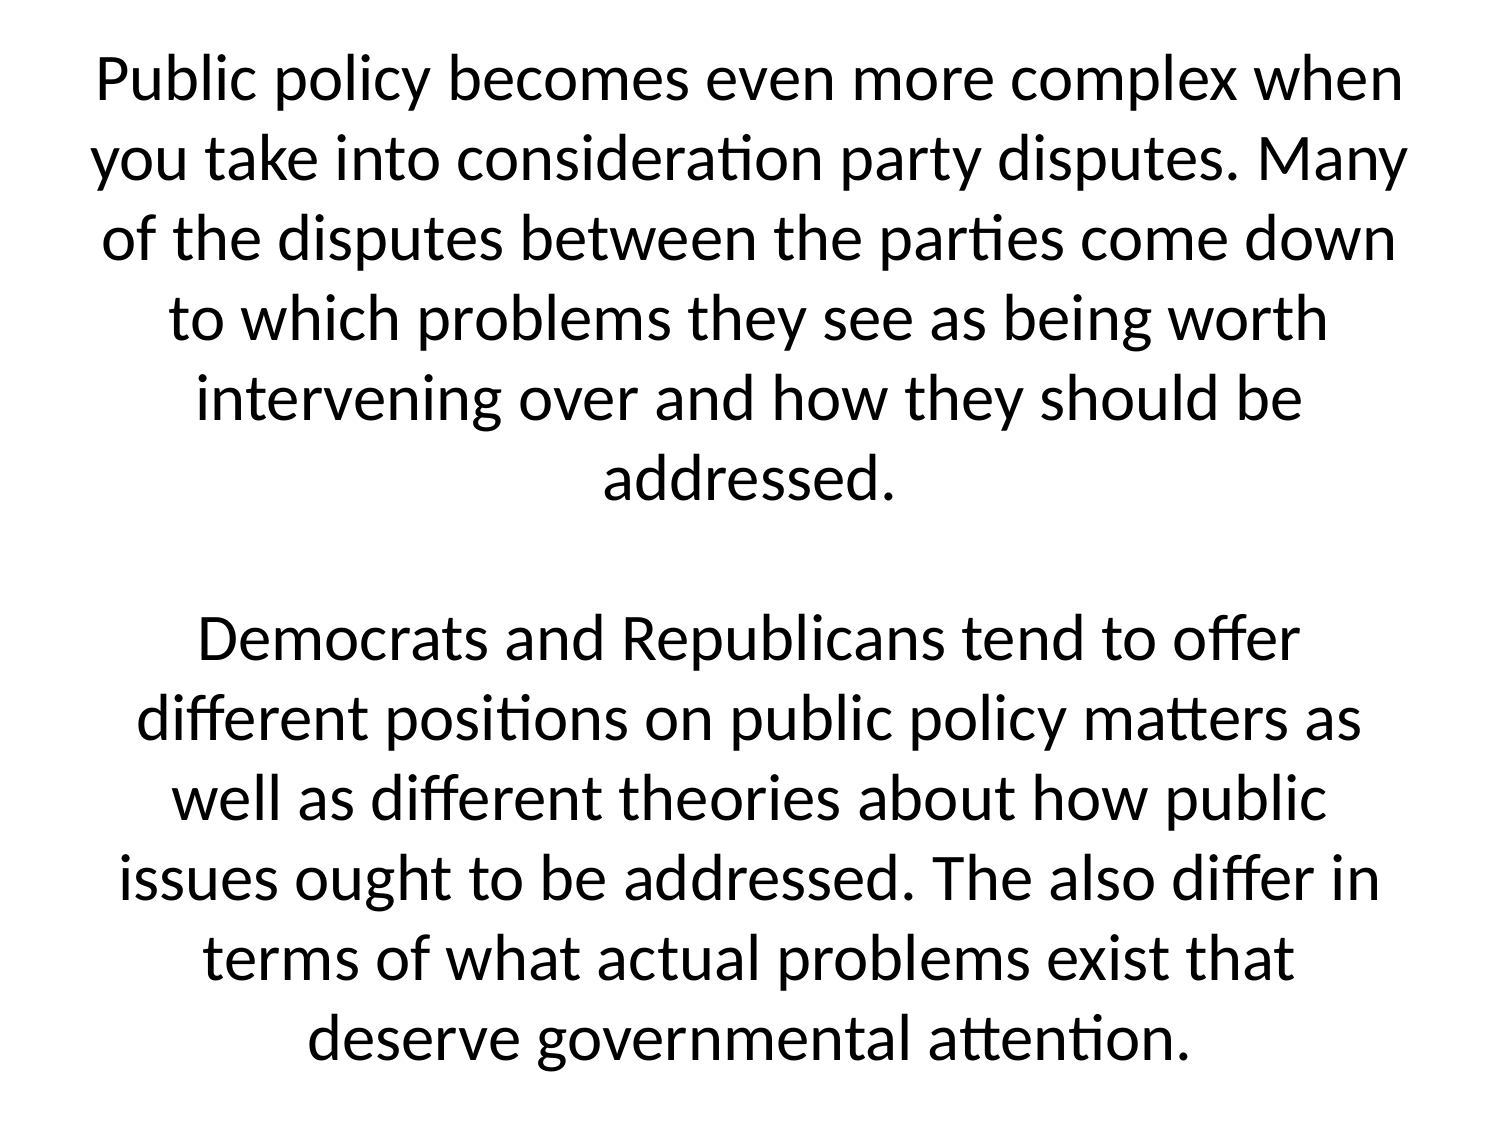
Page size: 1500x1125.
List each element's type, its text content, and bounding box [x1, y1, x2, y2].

title Public policy becomes even more complex when you take into consideration party disputes. Many of the disputes between the parties come down to which problems they see as being worth intervening over and how they should be addressed. Democrats and Republicans tend to offer different positions on public policy matters as well as different theories about how public issues ought to be addressed. The also differ in terms of what actual problems exist that deserve governmental attention. [75, 45, 1425, 1063]
